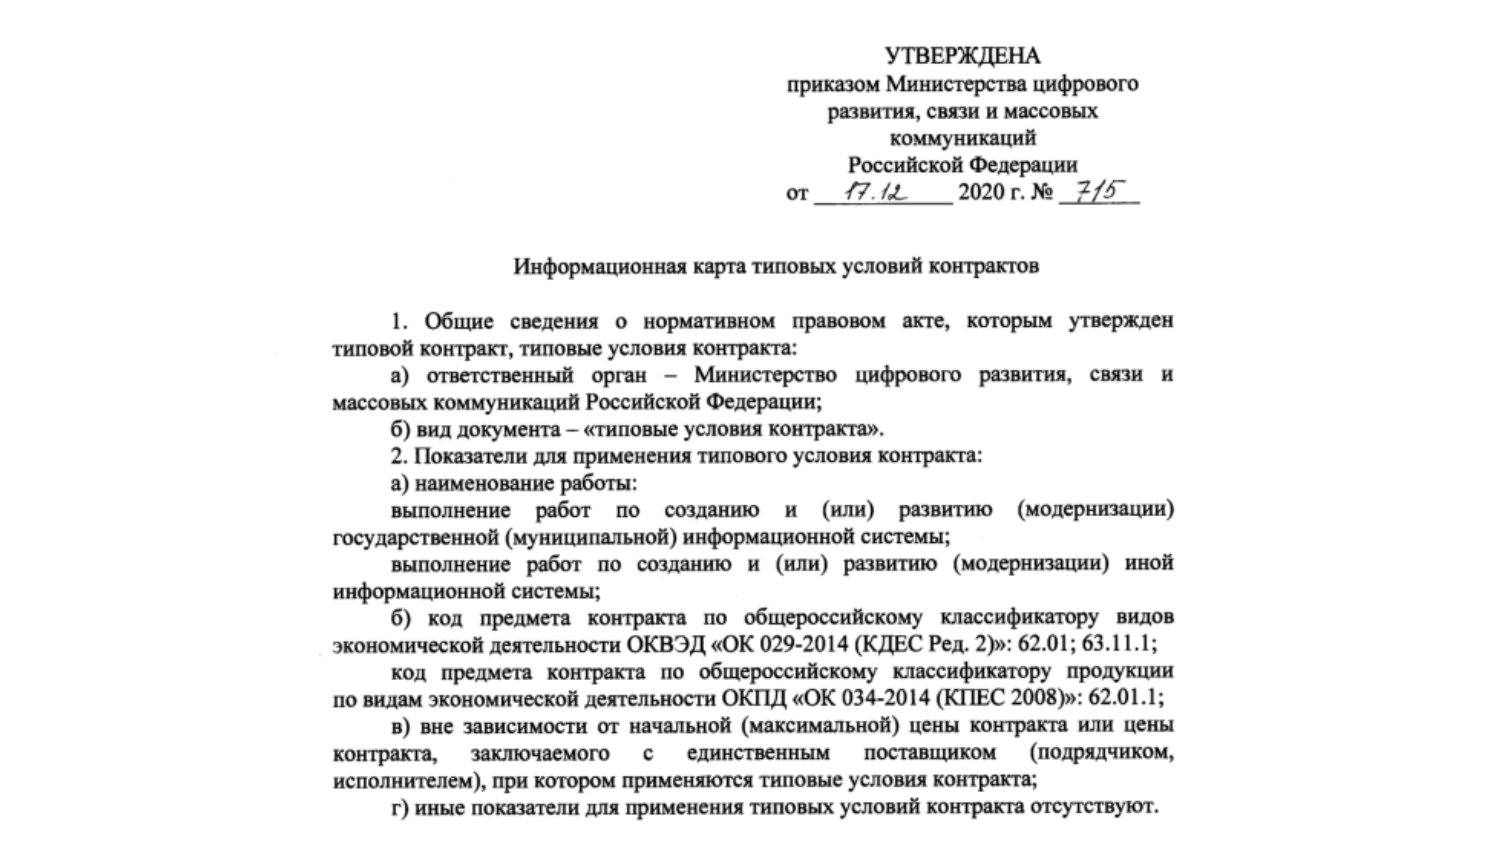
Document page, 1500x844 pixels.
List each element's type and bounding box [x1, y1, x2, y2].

picture [271, 0, 1205, 844]
